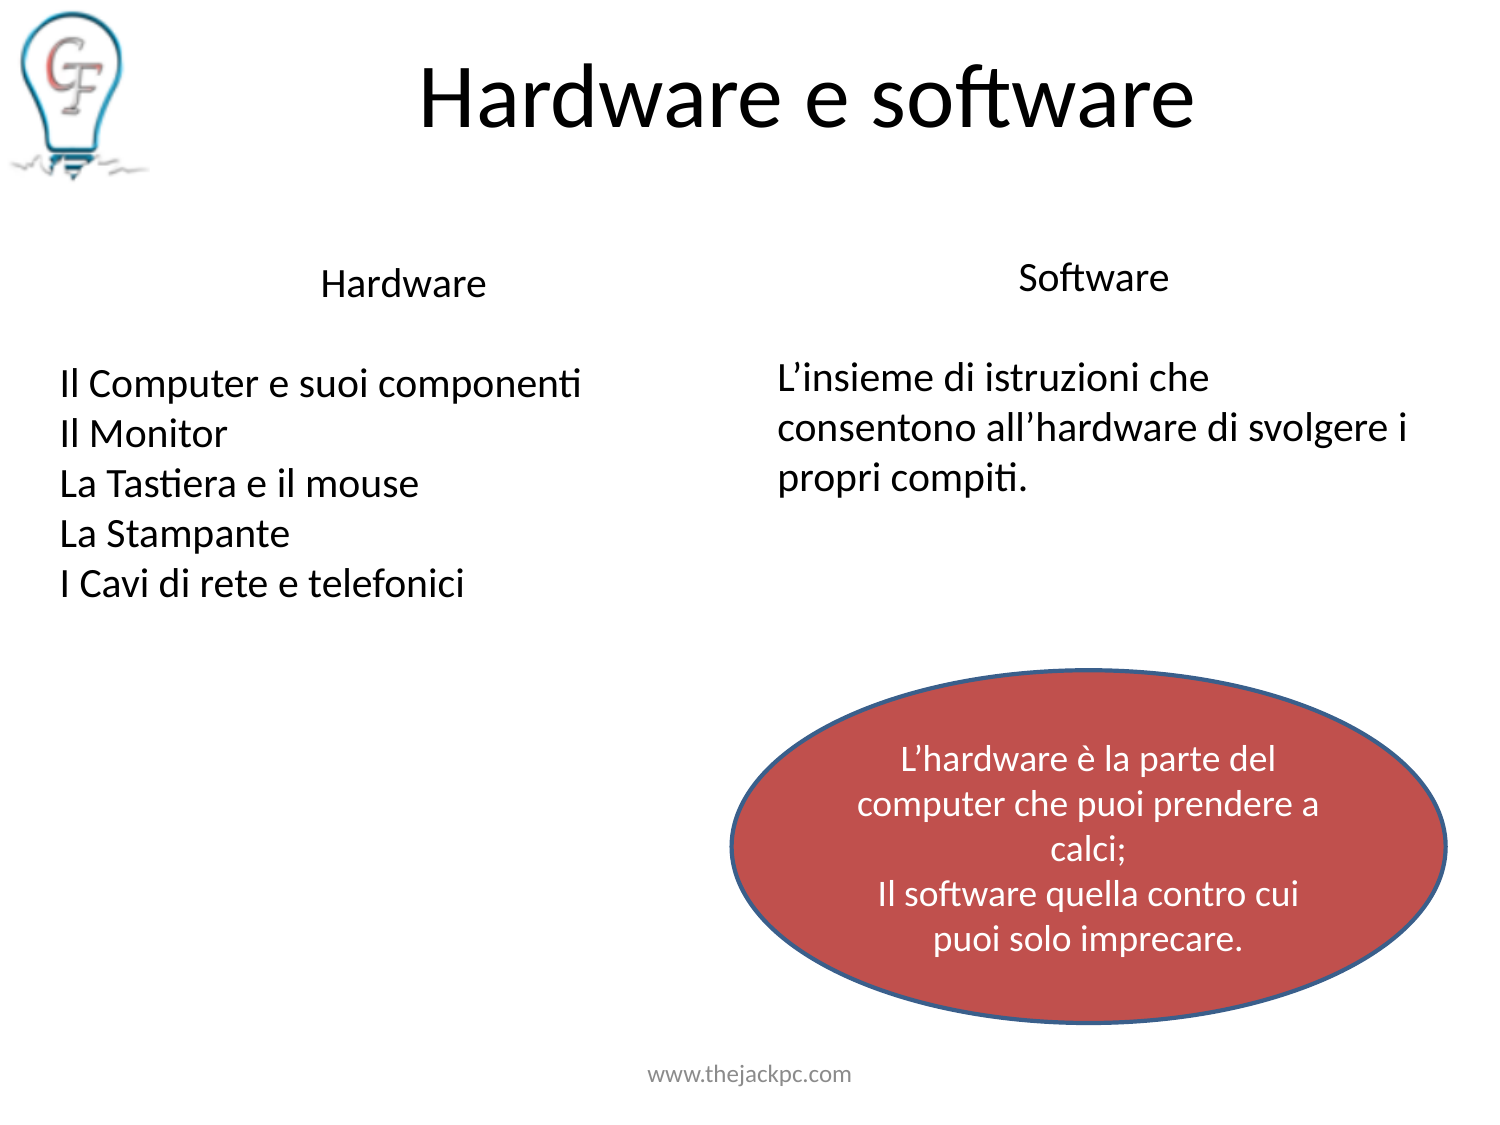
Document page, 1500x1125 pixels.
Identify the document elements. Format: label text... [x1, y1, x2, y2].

picture [0, 0, 151, 203]
title Hardware e software [170, 17, 1446, 164]
footer www.thejackpc.com [512, 1042, 988, 1103]
text_box L’hardware è la parte del computer che puoi prendere a calci; Il software quella contro cui puoi solo imprecare. [729, 668, 1448, 1026]
text_box Hardware Il Computer e suoi componenti Il Monitor La Tastiera e il mouse La Stampante I Cavi di rete e telefonici [44, 248, 763, 614]
text_box Software L’insieme di istruzioni che consentono all’hardware di svolgere i propri compiti. [762, 242, 1426, 558]
